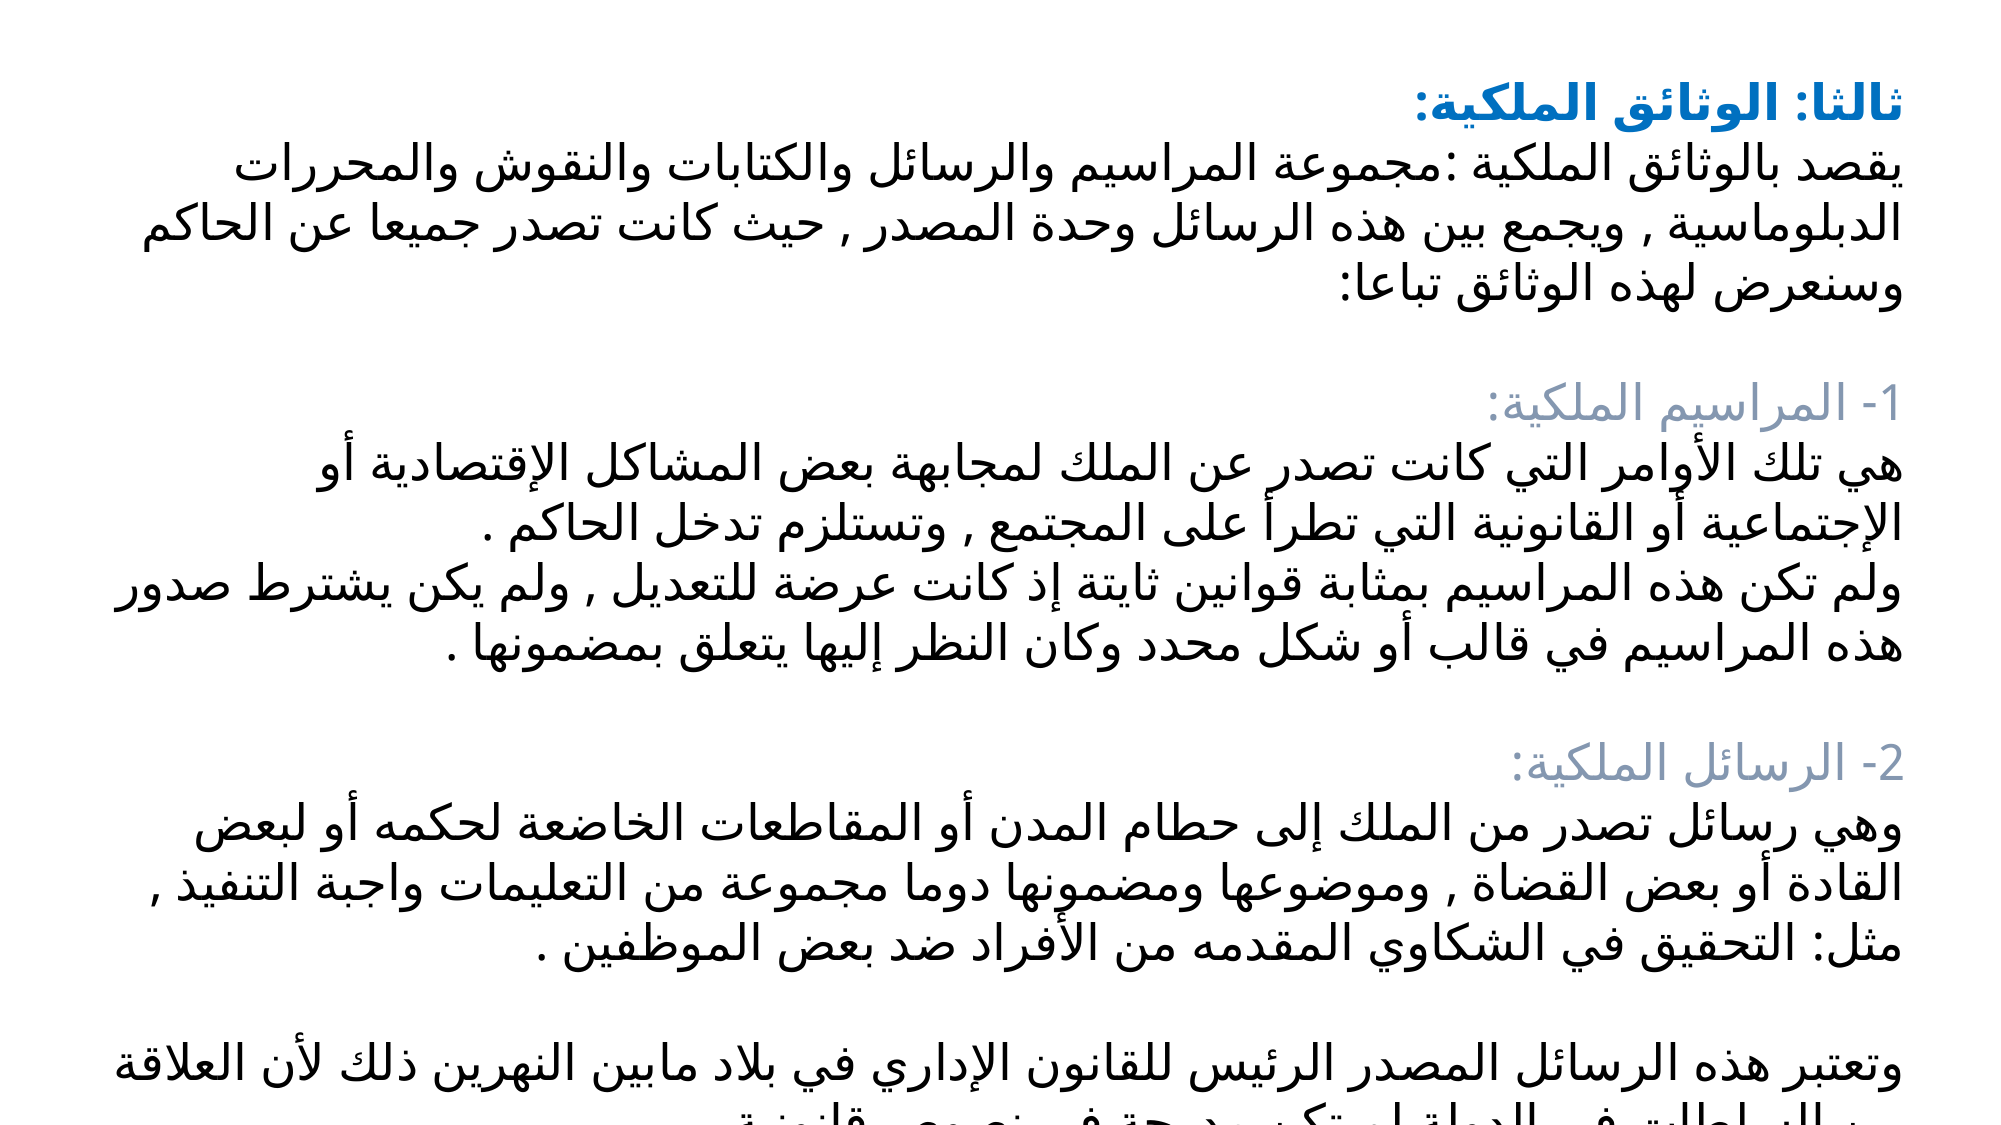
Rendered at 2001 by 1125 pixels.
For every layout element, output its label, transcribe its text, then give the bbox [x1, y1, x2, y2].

text_box ثالثا: الوثائق الملكية: يقصد بالوثائق الملكية :مجموعة المراسيم والرسائل والكتابات والنقوش والمحررات الدبلوماسية , ويجمع بين هذه الرسائل وحدة المصدر , حيث كانت تصدر جميعا عن الحاكم وسنعرض لهذه الوثائق تباعا: 1- المراسيم الملكية: هي تلك الأوامر التي كانت تصدر عن الملك لمجابهة بعض المشاكل الإقتصادية أو الإجتماعية أو القانونية التي تطرأ على المجتمع , وتستلزم تدخل الحاكم . ولم تكن هذه المراسيم بمثابة قوانين ثايتة إذ كانت عرضة للتعديل , ولم يكن يشترط صدور هذه المراسيم في قالب أو شكل محدد وكان النظر إليها يتعلق بمضمونها . 2- الرسائل الملكية: وهي رسائل تصدر من الملك إلى حطام المدن أو المقاطعات الخاضعة لحكمه أو لبعض القادة أو بعض القضاة , وموضوعها ومضمونها دوما مجموعة من التعليمات واجبة التنفيذ , مثل: التحقيق في الشكاوي المقدمه من الأفراد ضد بعض الموظفين . وتعتبر هذه الرسائل المصدر الرئيس للقانون الإداري في بلاد مابين النهرين ذلك لأن العلاقة بين السلطات في الدولة لم تكن مدرجة في نصوص قانونية . [88, 63, 1921, 1125]
